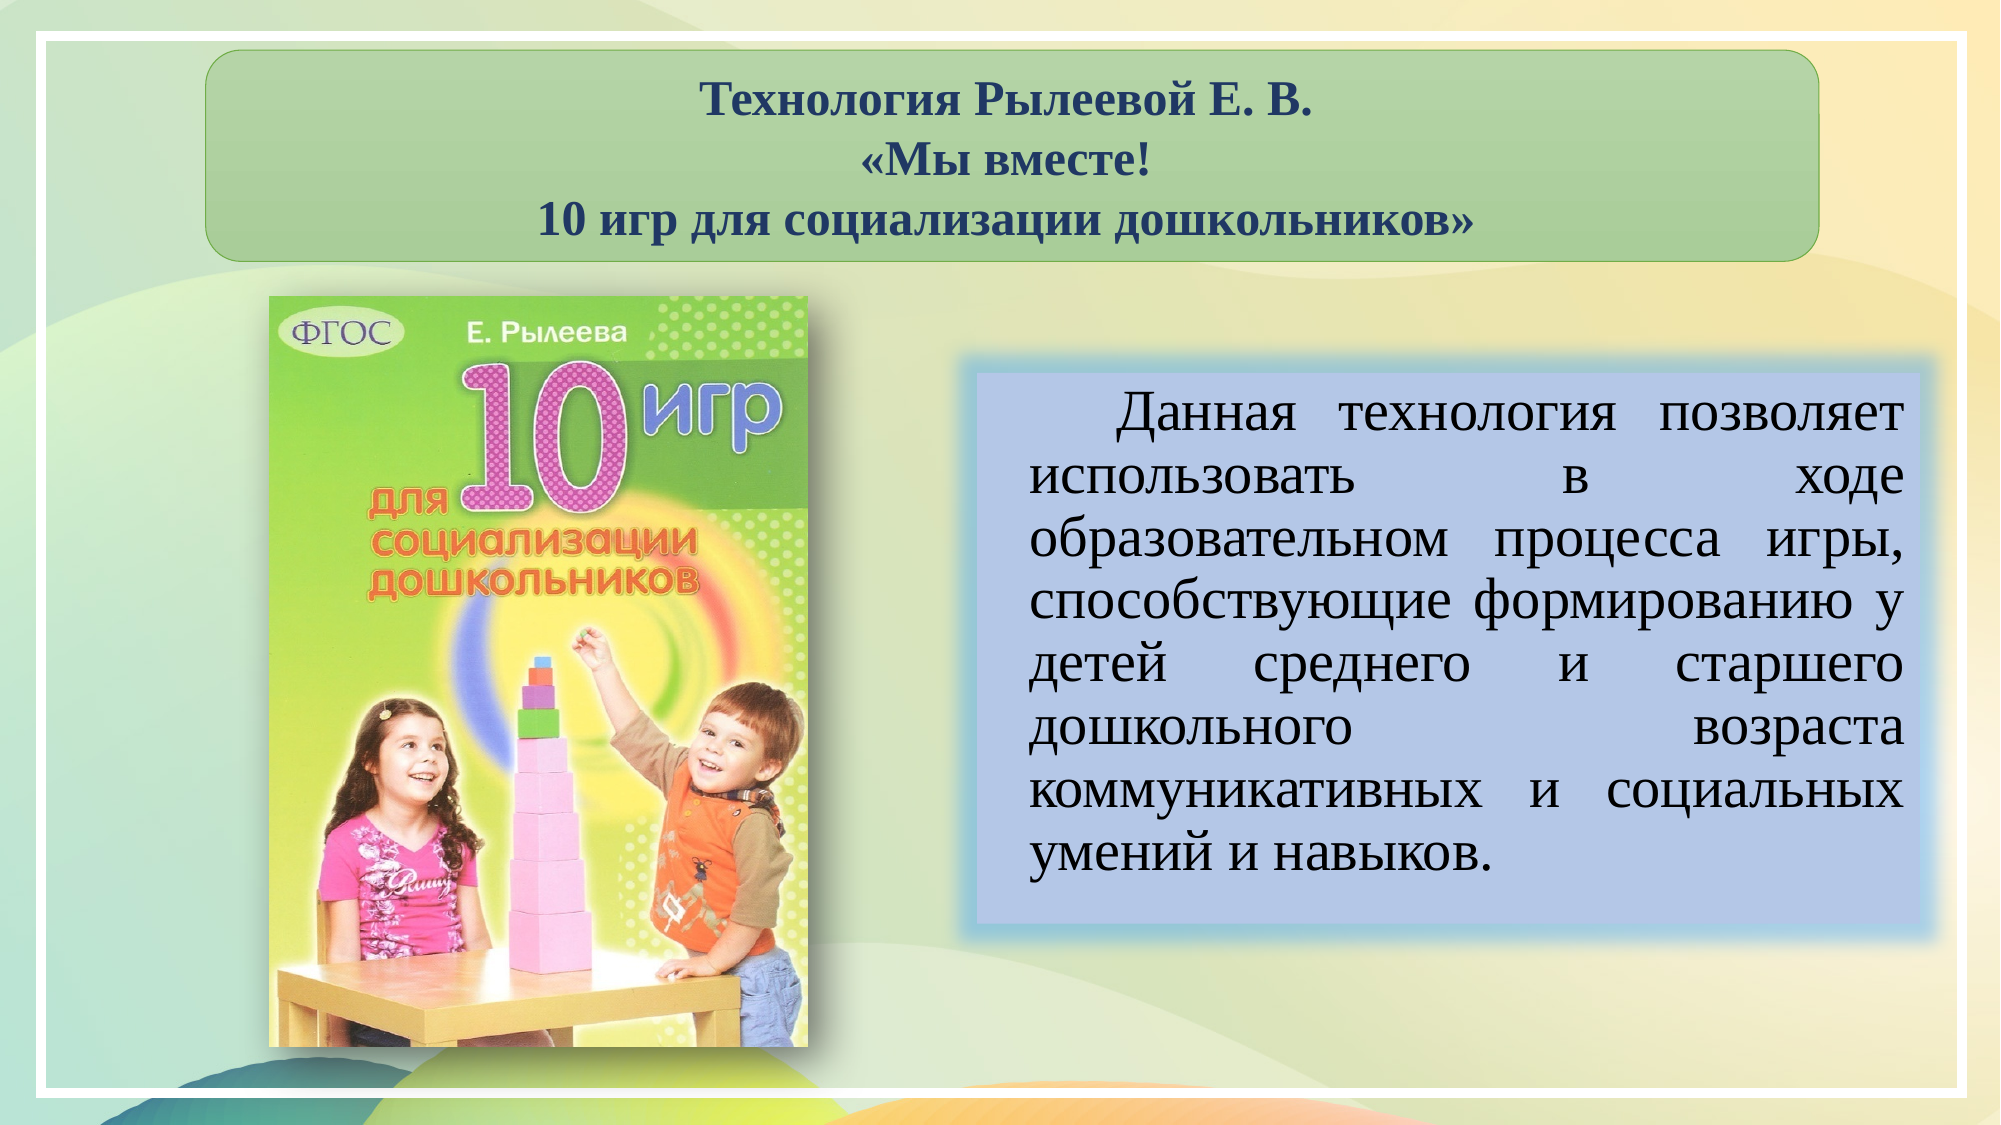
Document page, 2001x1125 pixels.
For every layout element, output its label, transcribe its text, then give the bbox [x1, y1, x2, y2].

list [269, 296, 808, 1047]
text_box Данная технология позволяет использовать в ходе образовательном процесса игры, способствующие формированию у детей среднего и старшего дошкольного возраста коммуникативных и социальных умений и навыков. [977, 372, 1920, 924]
text_box Технология Рылеевой Е. В. «Мы вместе! 10 игр для социализации дошкольников» [205, 49, 1820, 262]
picture [0, 0, 2000, 1125]
